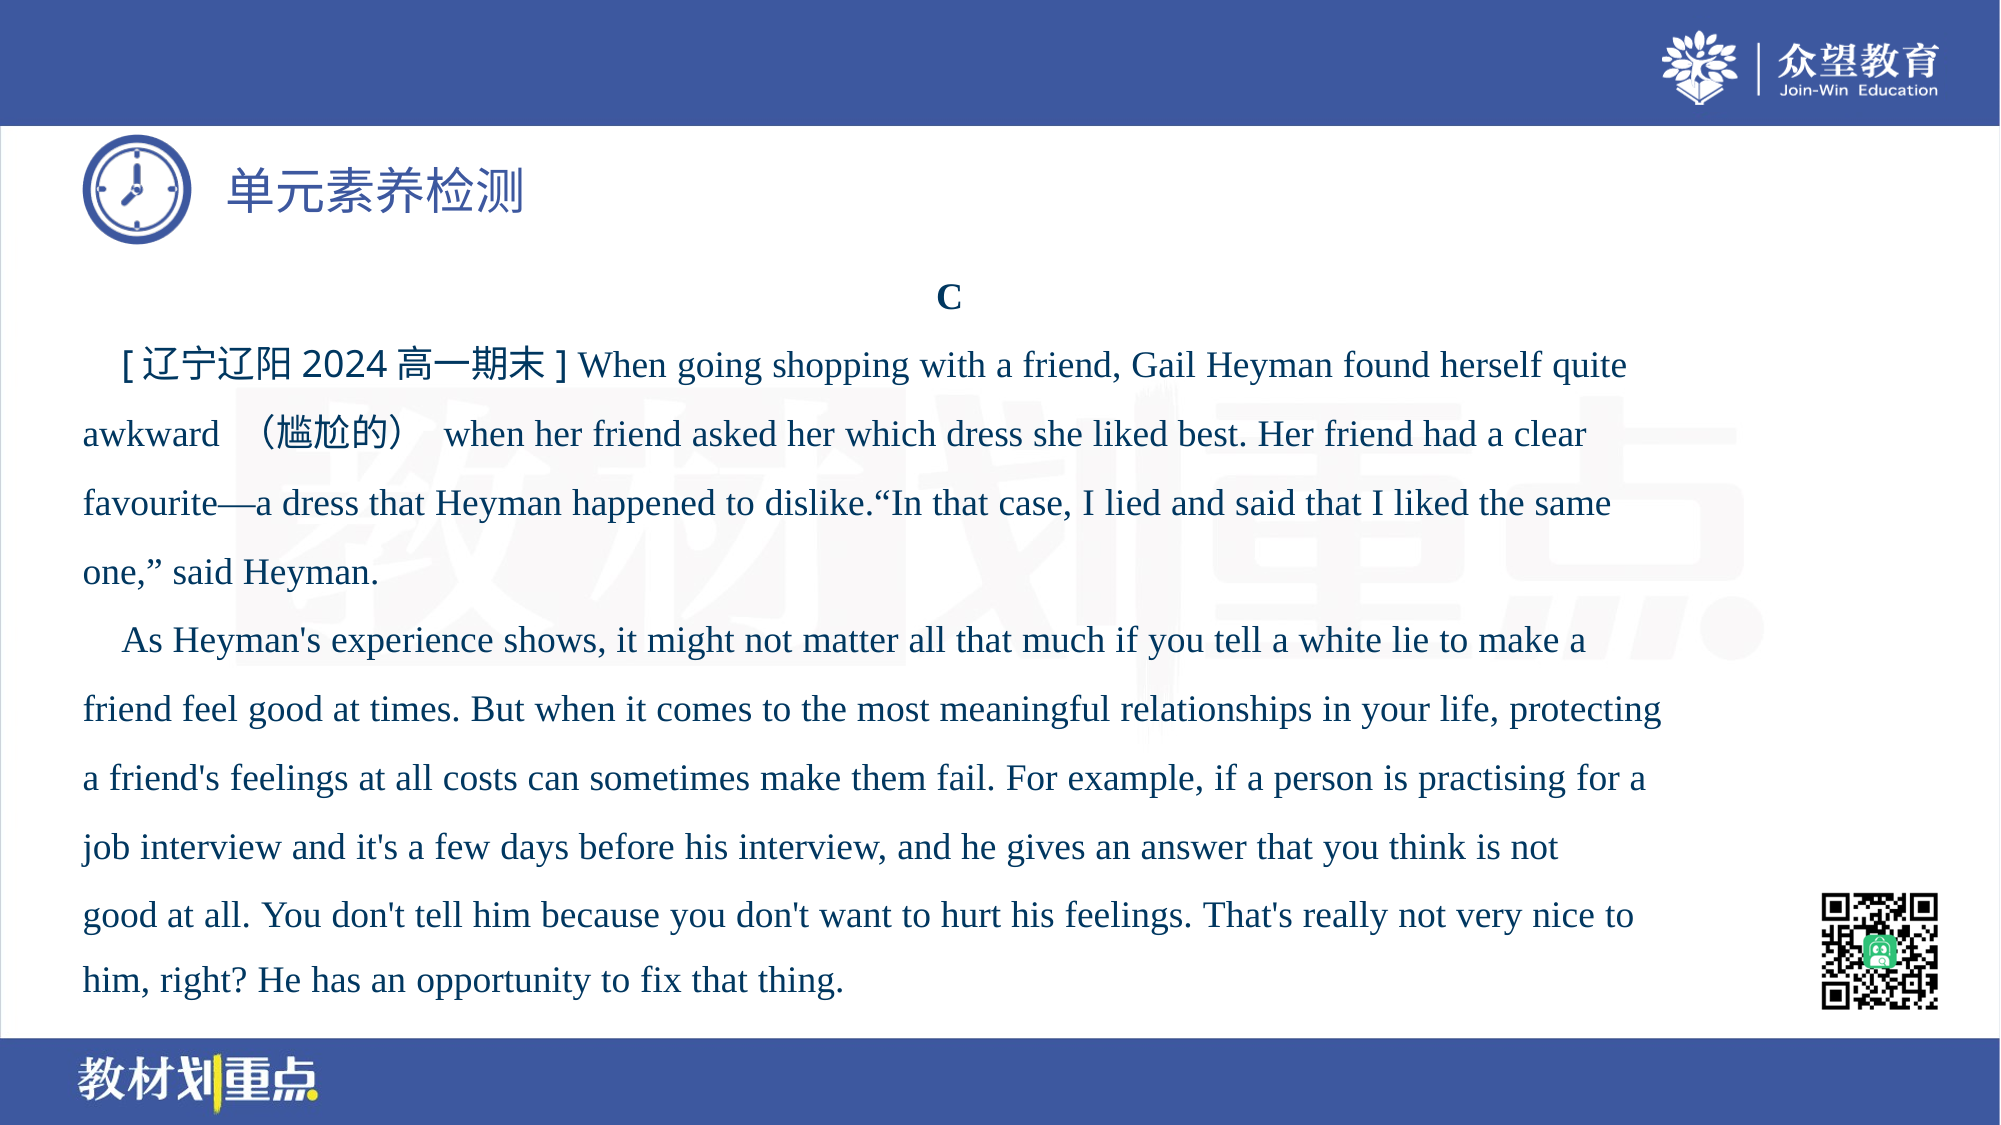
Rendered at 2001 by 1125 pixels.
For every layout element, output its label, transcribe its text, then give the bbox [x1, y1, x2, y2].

picture [0, 0, 2000, 1125]
text_box C [辽宁辽阳2024高一期末] When going shopping with a friend, Gail Heyman found herself quite awkward （尴尬的） when her friend asked her which dress she liked best. Her friend had a clear favourite—a dress that Heyman happened to dislike.“In that case, I lied and said that I liked the same one,” said Heyman. As Heyman's experience shows, it might not matter all that much if you tell a white lie to make a friend feel good at times. But when it comes to the most meaningful relationships in your life, protecting a friend's feelings at all costs can sometimes make them fail. For example, if a person is practising for a job interview and it's a few days before his interview, and he gives an answer that you think is not good at all. You don't tell him because you don't want to hurt his feelings. That's really not very nice to him, right? He has an opportunity to fix that thing. [82, 248, 1817, 994]
